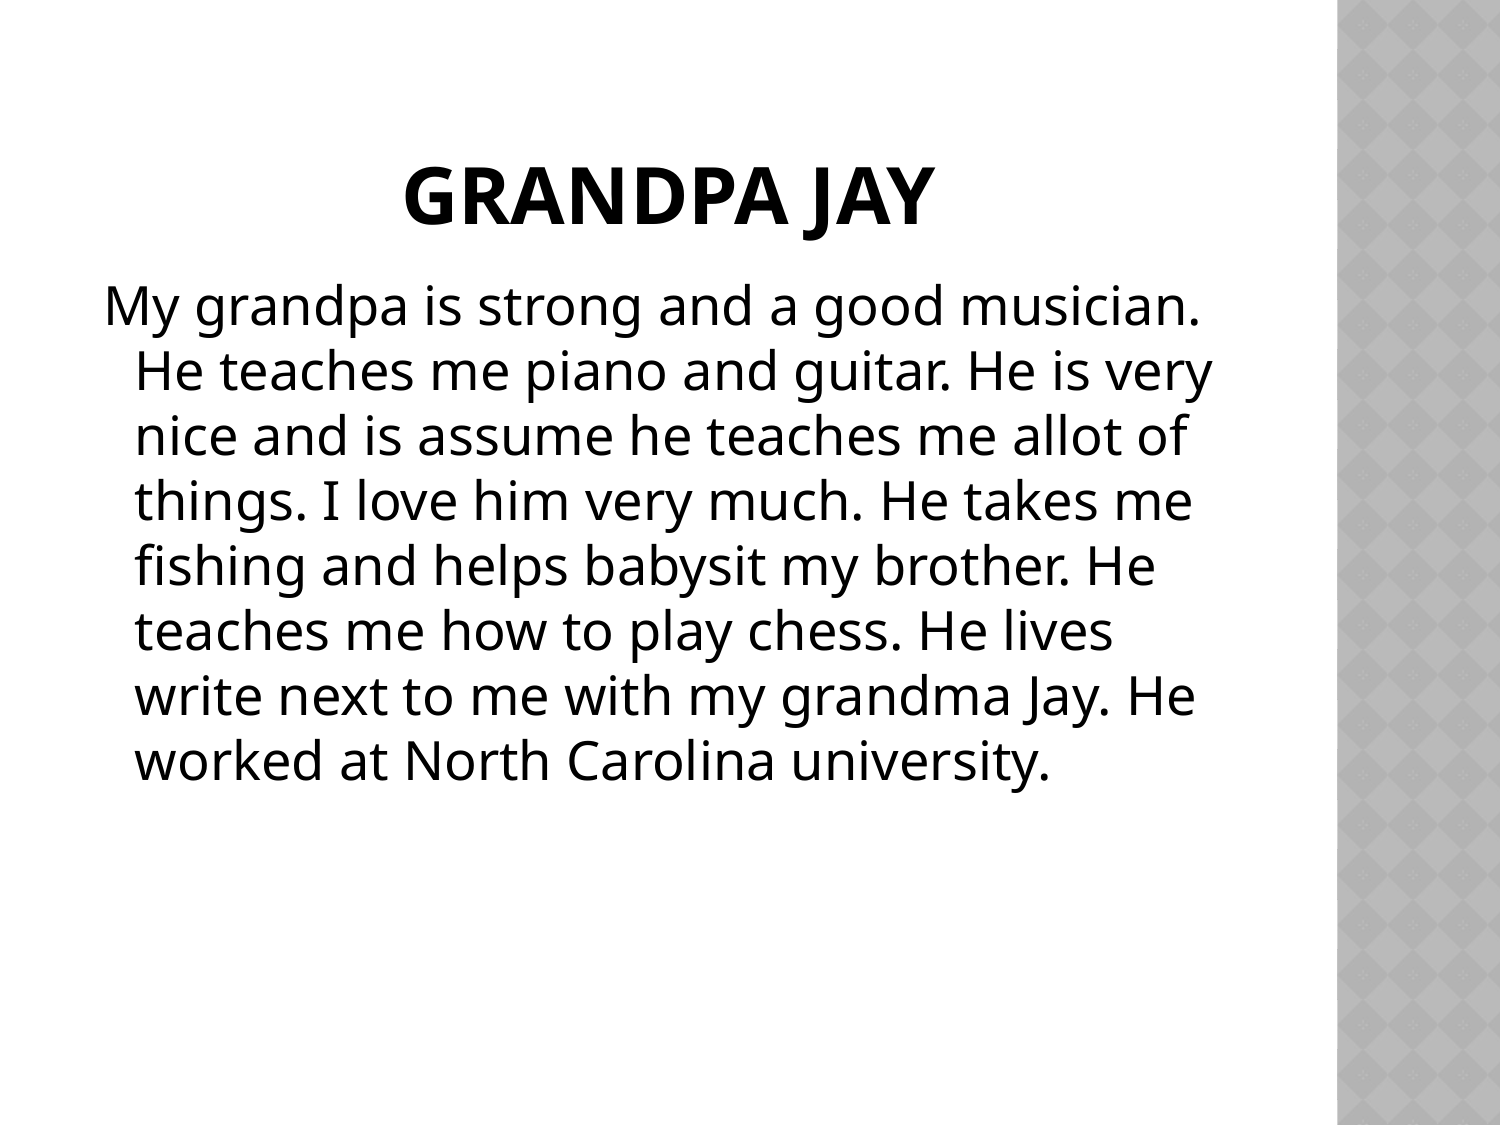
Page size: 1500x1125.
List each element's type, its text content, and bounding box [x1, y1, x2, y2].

title Grandpa Jay [75, 52, 1263, 240]
list My grandpa is strong and a good musician. He teaches me piano and guitar. He is very nice and is assume he teaches me allot of things. I love him very much. He takes me fishing and helps babysit my brother. He teaches me how to play chess. He lives write next to me with my grandma Jay. He worked at North Carolina university. [75, 264, 1263, 1059]
